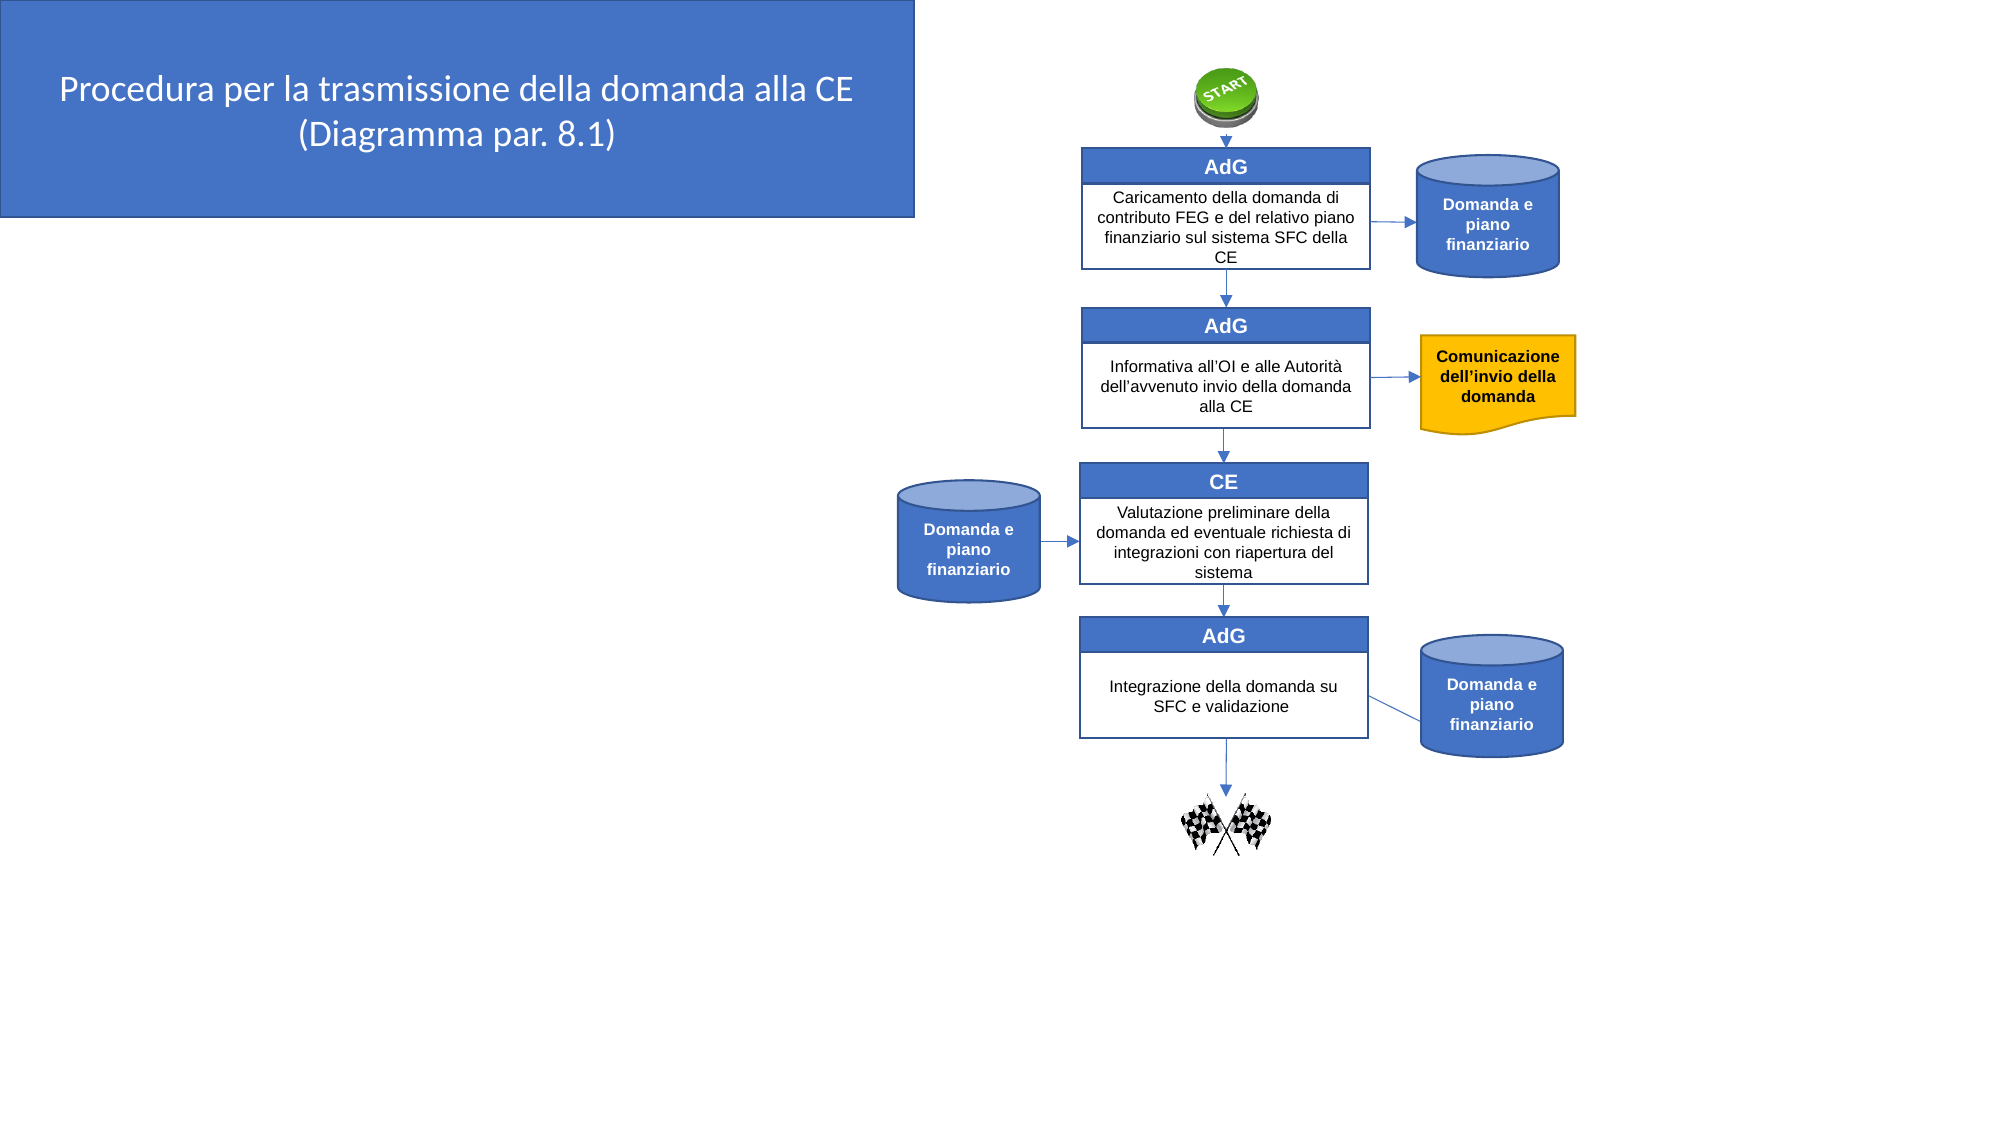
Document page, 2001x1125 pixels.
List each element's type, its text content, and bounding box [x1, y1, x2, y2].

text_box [897, 62, 1576, 856]
text_box Procedura per la trasmissione della domanda alla CE (Diagramma par. 8.1) [0, 0, 915, 218]
